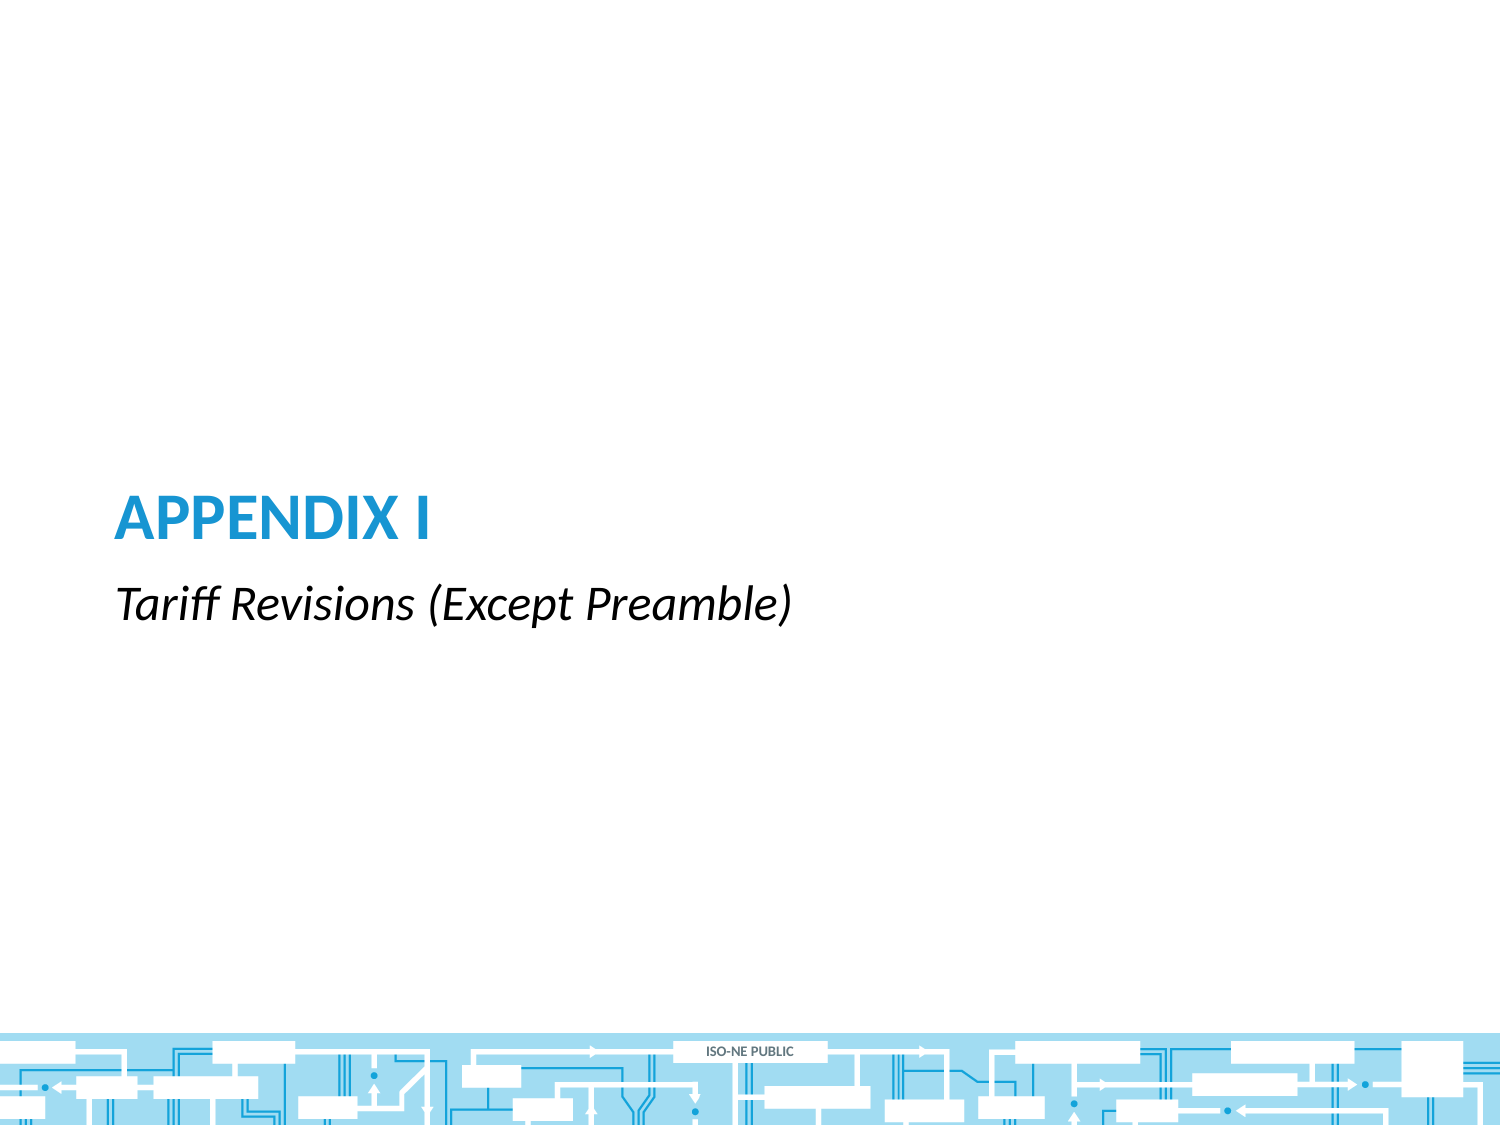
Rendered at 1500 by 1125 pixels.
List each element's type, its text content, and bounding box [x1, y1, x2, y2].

picture [0, 1031, 1500, 1125]
list Tariff Revisions (Except Preamble) [99, 562, 1375, 809]
title Appendix I [99, 337, 1375, 561]
